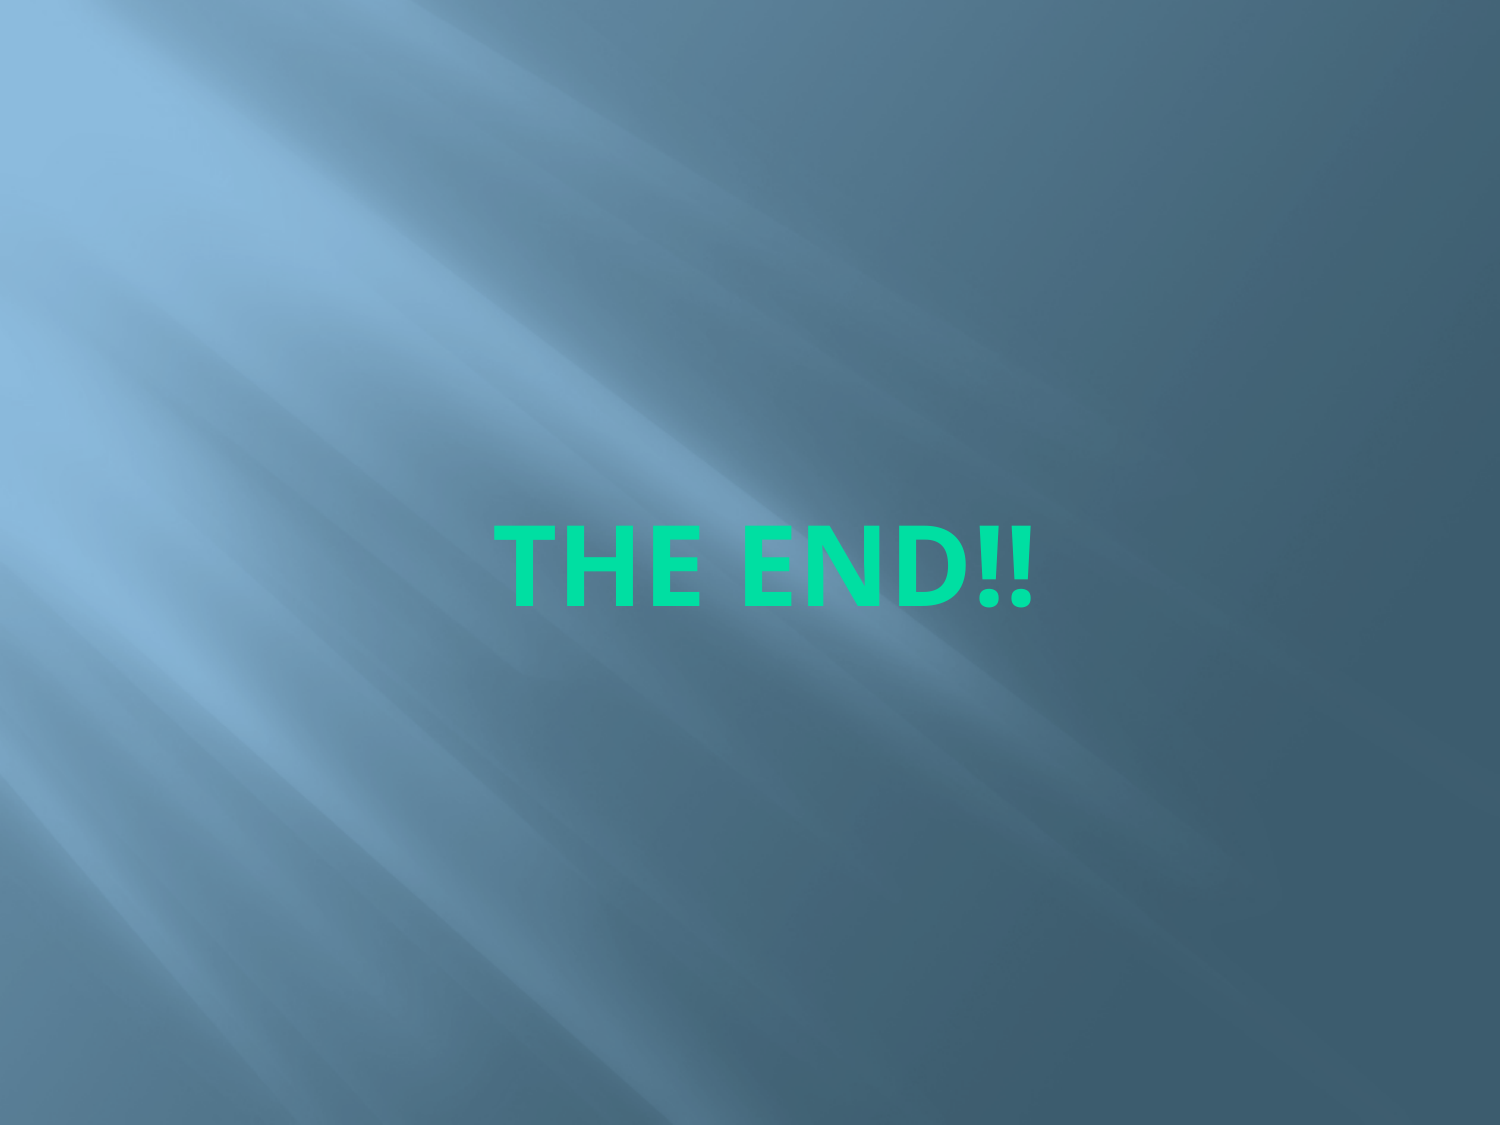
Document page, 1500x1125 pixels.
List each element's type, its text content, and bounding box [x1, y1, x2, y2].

text_box The End!! [229, 486, 1300, 637]
